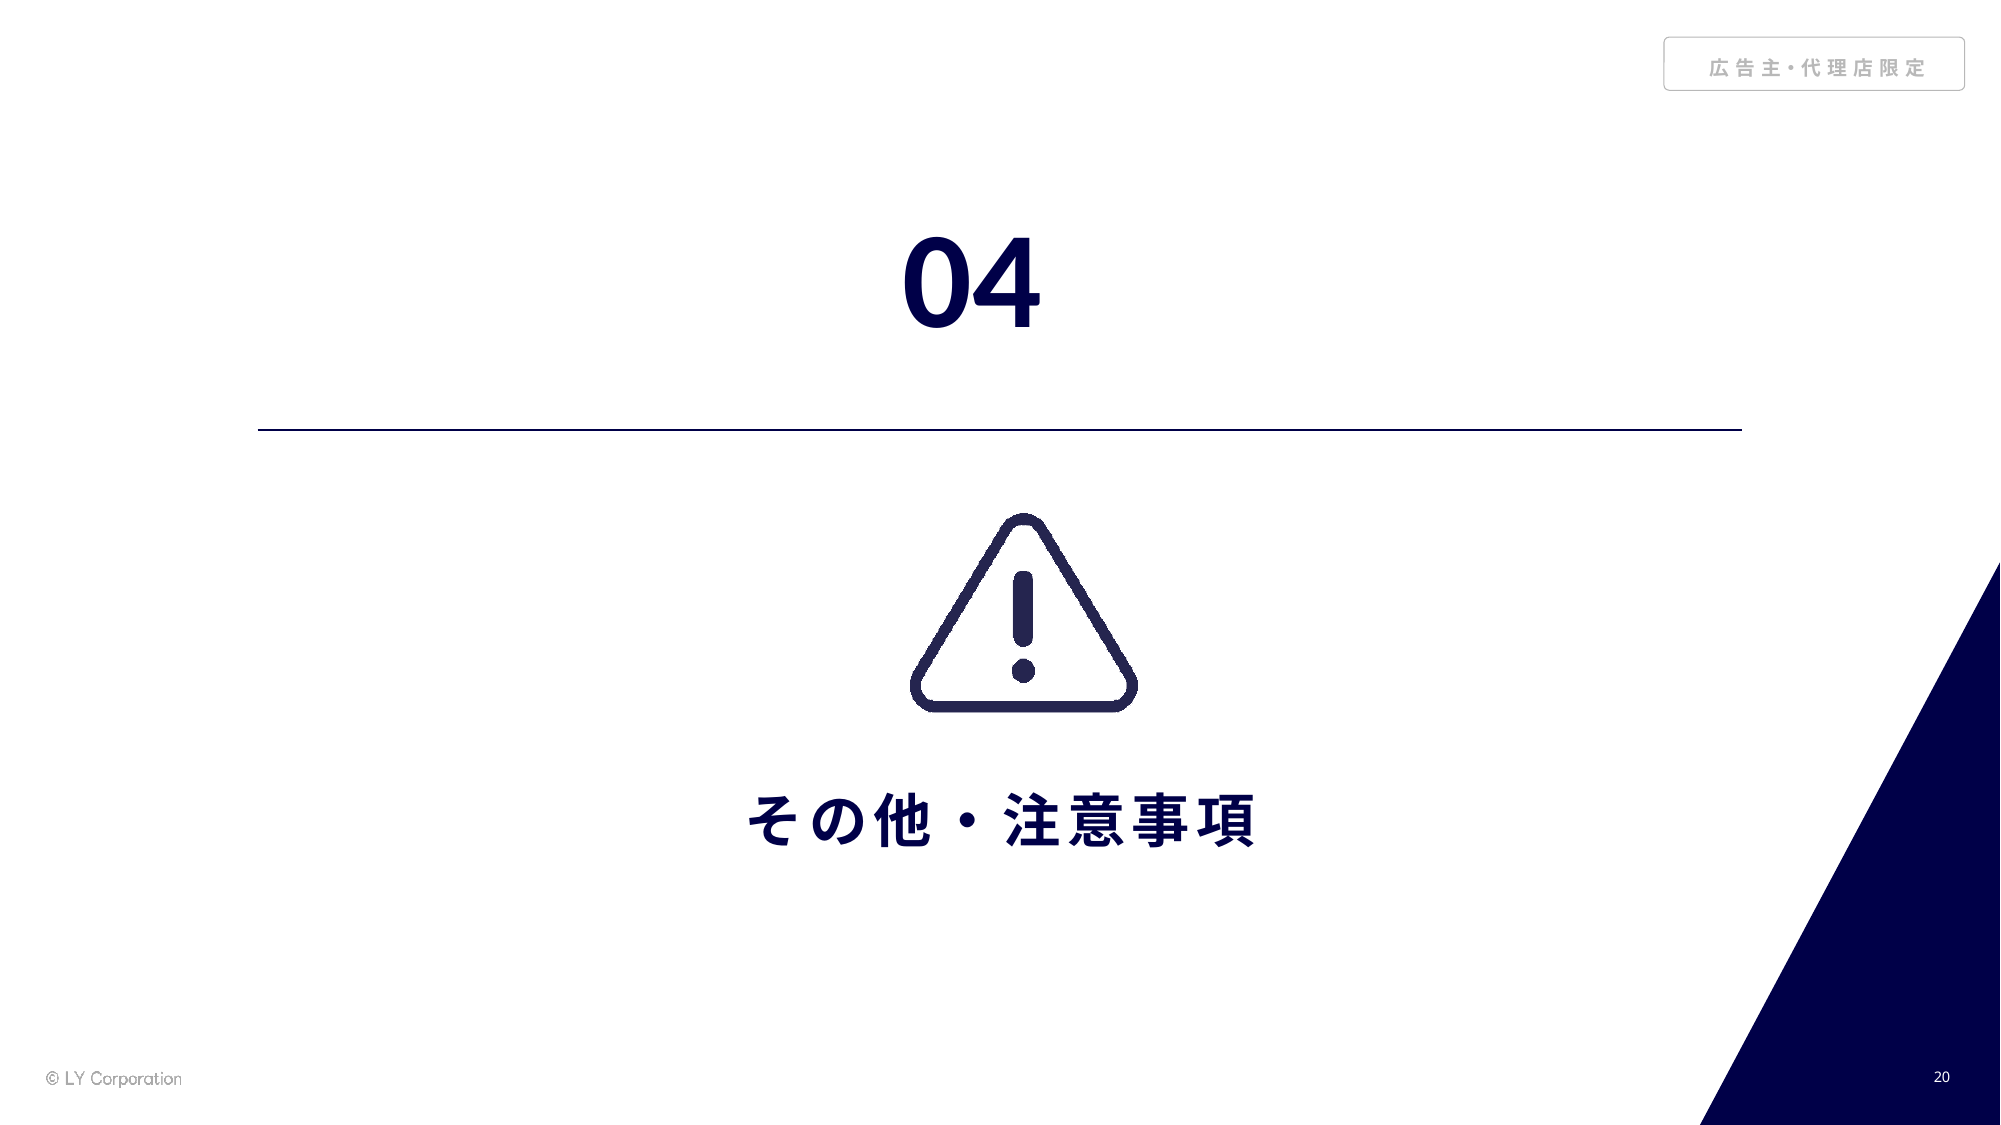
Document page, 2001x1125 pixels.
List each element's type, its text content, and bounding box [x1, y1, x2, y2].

list 04 [887, 200, 1113, 375]
list その他・注意事項 [512, 785, 1488, 875]
picture [46, 1071, 181, 1088]
picture [892, 494, 1154, 736]
